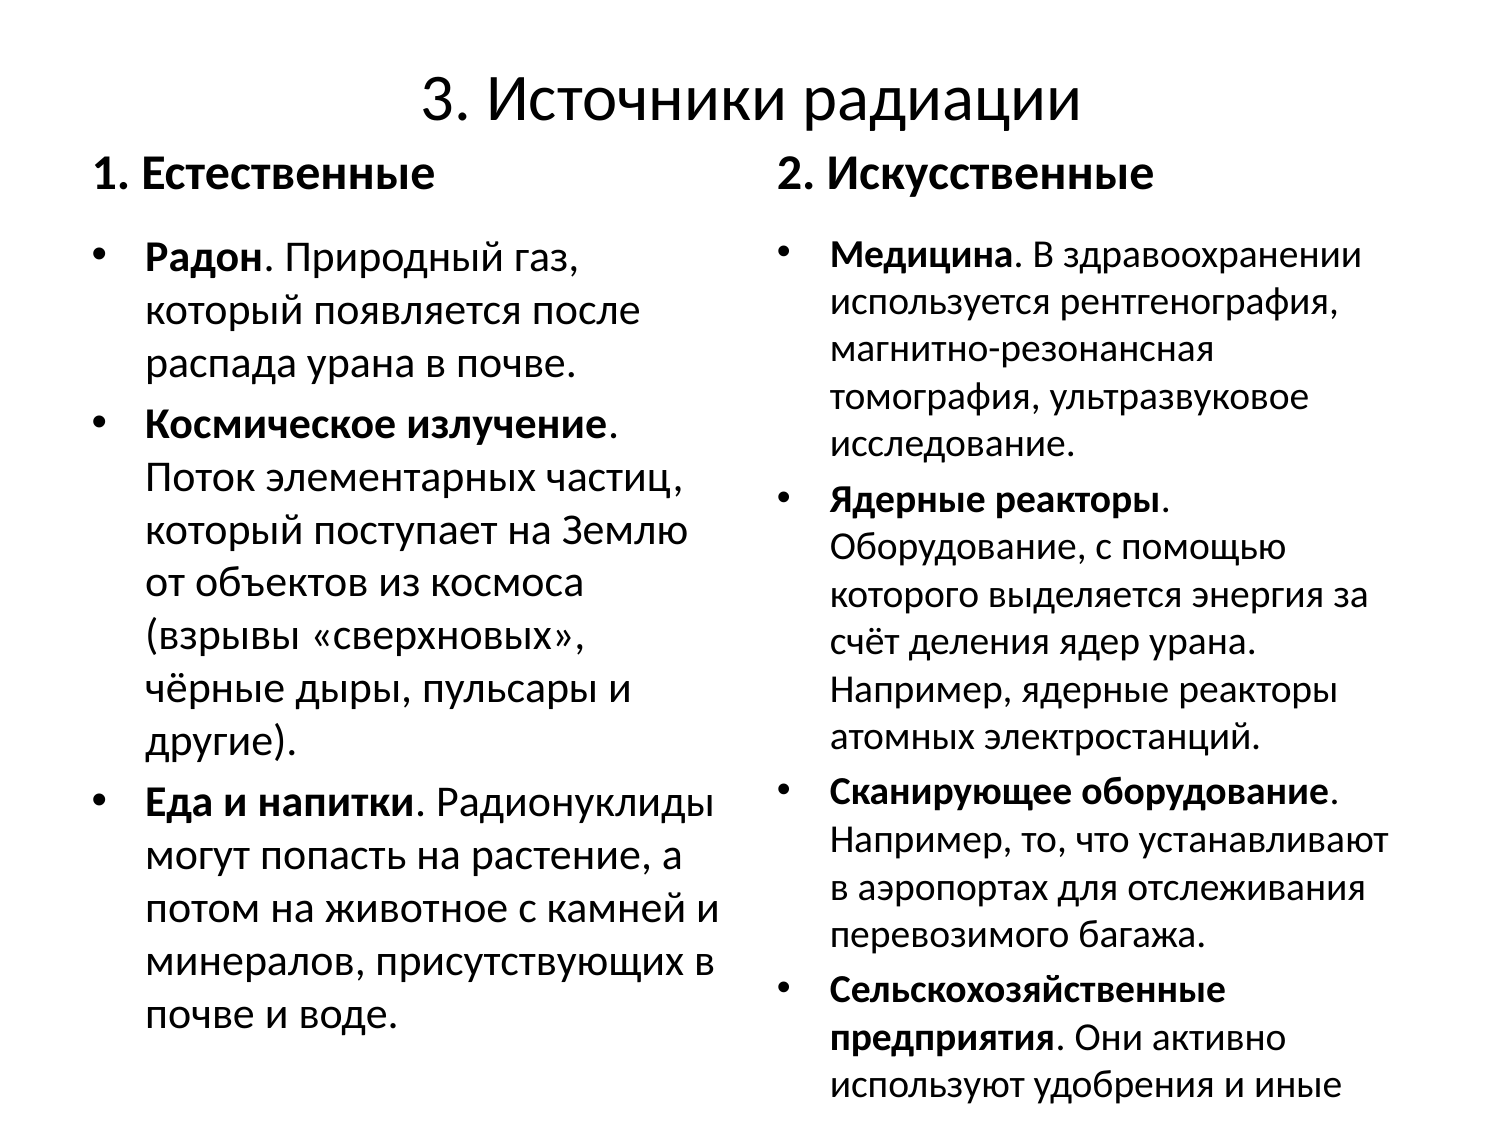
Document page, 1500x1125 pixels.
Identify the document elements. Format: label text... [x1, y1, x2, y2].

title 3. Источники радиации [76, 0, 1427, 188]
list Медицина. В здравоохранении используется рентгенография, магнитно-резонансная томография, ультразвуковое исследование. Ядерные реакторы. Оборудование, с помощью которого выделяется энергия за счёт деления ядер урана. Например, ядерные реакторы атомных электростанций. Сканирующее оборудование. Например, то, что устанавливают в аэропортах для отслеживания перевозимого багажа. Сельскохозяйственные предприятия. Они активно используют удобрения и иные вещества. [761, 219, 1425, 1125]
list 1. Естественные [76, 101, 740, 207]
list Радон. Природный газ, который появляется после распада урана в почве. Космическое излучение. Поток элементарных частиц, который поступает на Землю от объектов из космоса (взрывы «сверхновых», чёрные дыры, пульсары и другие). Еда и напитки. Радионуклиды могут попасть на растение, а потом на животное с камней и минералов, присутствующих в почве и воде. [76, 219, 740, 1090]
list 2. Искусственные [761, 101, 1425, 207]
